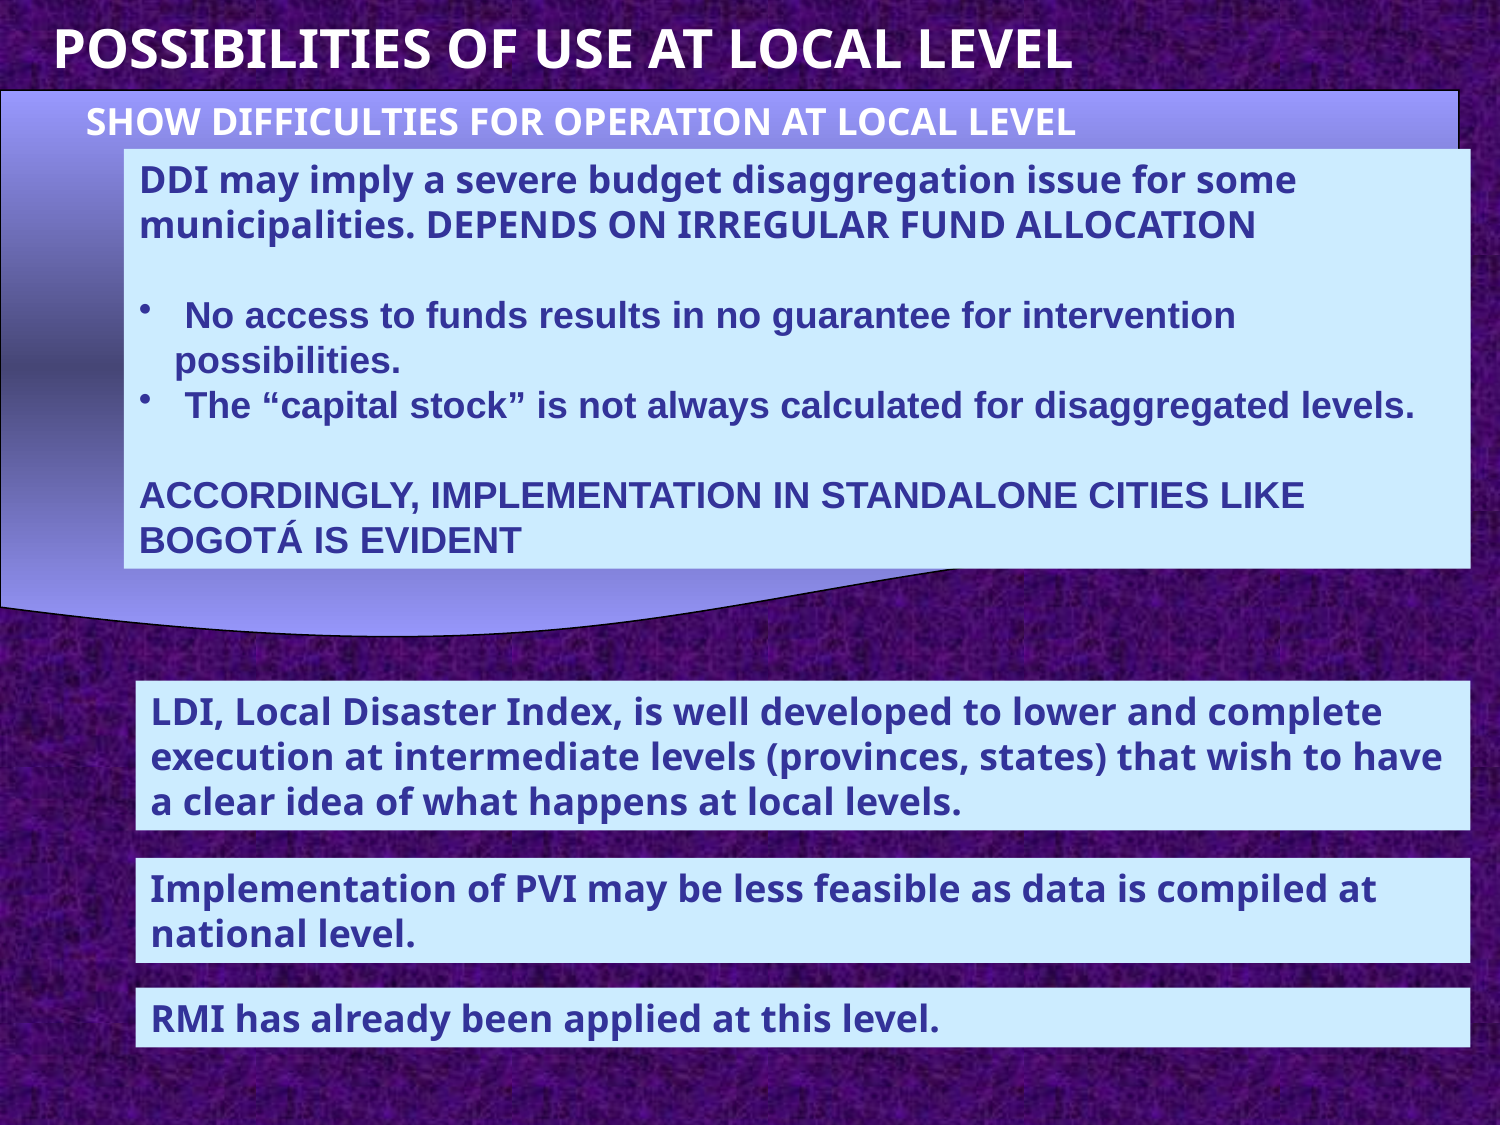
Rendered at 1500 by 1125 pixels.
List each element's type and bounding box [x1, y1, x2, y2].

text_box [0, 6, 1471, 1049]
picture [0, 0, 1500, 1125]
